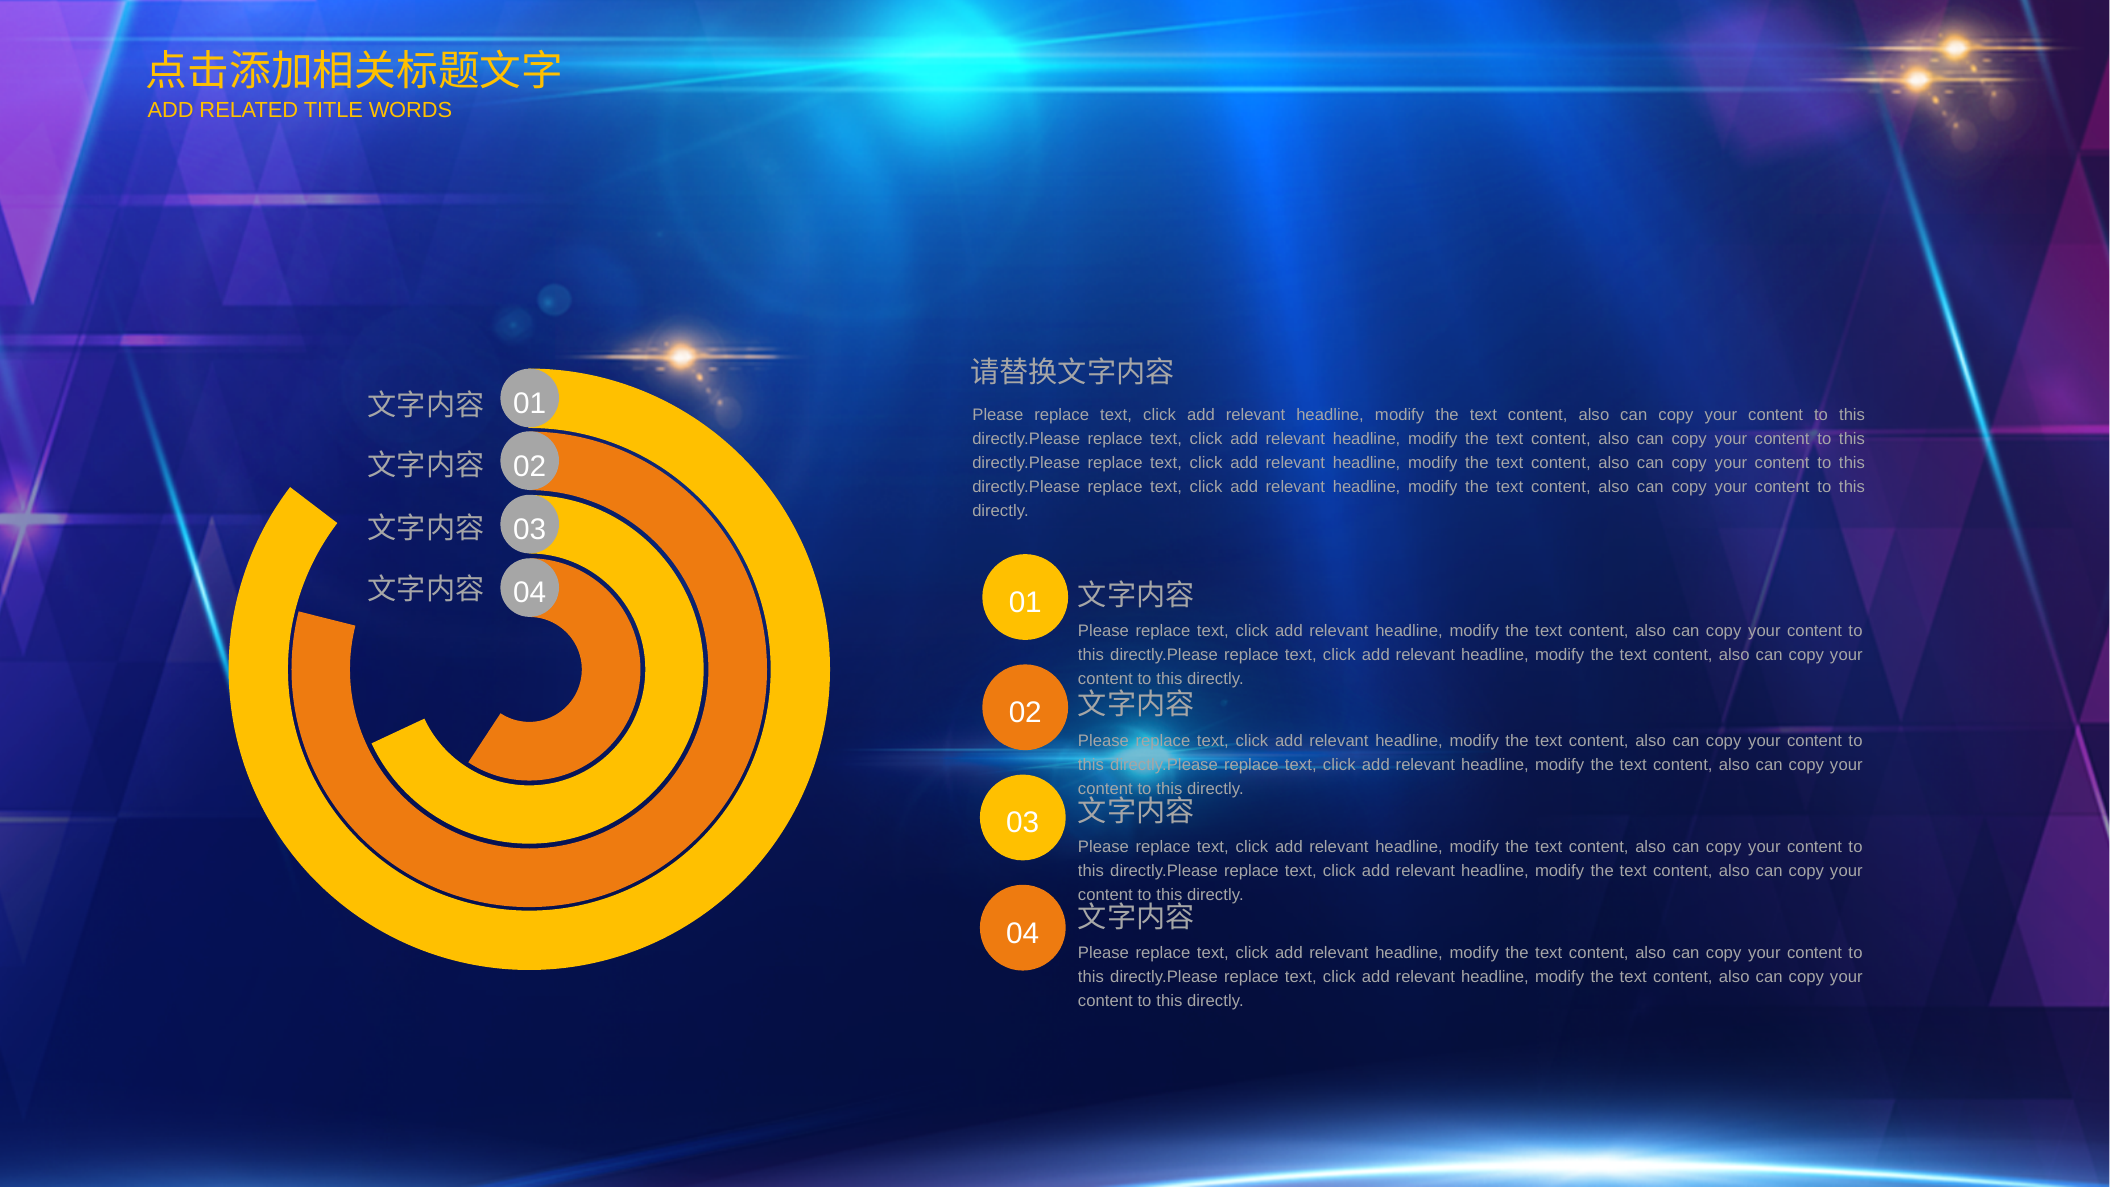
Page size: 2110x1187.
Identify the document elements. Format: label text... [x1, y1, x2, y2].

text_box 文字内容 [1077, 904, 1251, 933]
text_box 请替换文字内容 [970, 346, 1209, 389]
text_box 点击添加相关标题文字 [145, 43, 564, 95]
text_box 文字内容 [1077, 569, 1251, 611]
text_box ADD RELATED TITLE WORDS [147, 96, 453, 123]
text_box 文字内容 [1077, 798, 1251, 827]
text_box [228, 368, 830, 971]
text_box 文字内容 [1077, 688, 1251, 721]
picture [0, 0, 2110, 1187]
text_box Please replace text, click add relevant headline, modify the text content, also can copy your content to this directly.Please replace text, click add relevant headline, modify the text content, also can copy your content to this directly. [1077, 615, 1864, 688]
text_box 02 [981, 663, 1070, 752]
text_box Please replace text, click add relevant headline, modify the text content, also can copy your content to this directly.Please replace text, click add relevant headline, modify the text content, also can copy your content to this directly. [1077, 937, 1864, 1010]
text_box Please replace text, click add relevant headline, modify the text content, also can copy your content to this directly.Please replace text, click add relevant headline, modify the text content, also can copy your content to this directly. [1077, 725, 1864, 798]
text_box 03 [978, 773, 1067, 862]
text_box 01 [981, 553, 1070, 641]
text_box Please replace text, click add relevant headline, modify the text content, also can copy your content to this directly.Please replace text, click add relevant headline, modify the text content, also can copy your content to this directly.Please replace text, click add relevant headline, modify the text content, also can copy your content to this directly.Please replace text, click add relevant headline, modify the text content, also can copy your content to this directly. [972, 399, 1867, 520]
text_box Please replace text, click add relevant headline, modify the text content, also can copy your content to this directly.Please replace text, click add relevant headline, modify the text content, also can copy your content to this directly. [1077, 831, 1864, 904]
text_box 04 [978, 883, 1067, 972]
